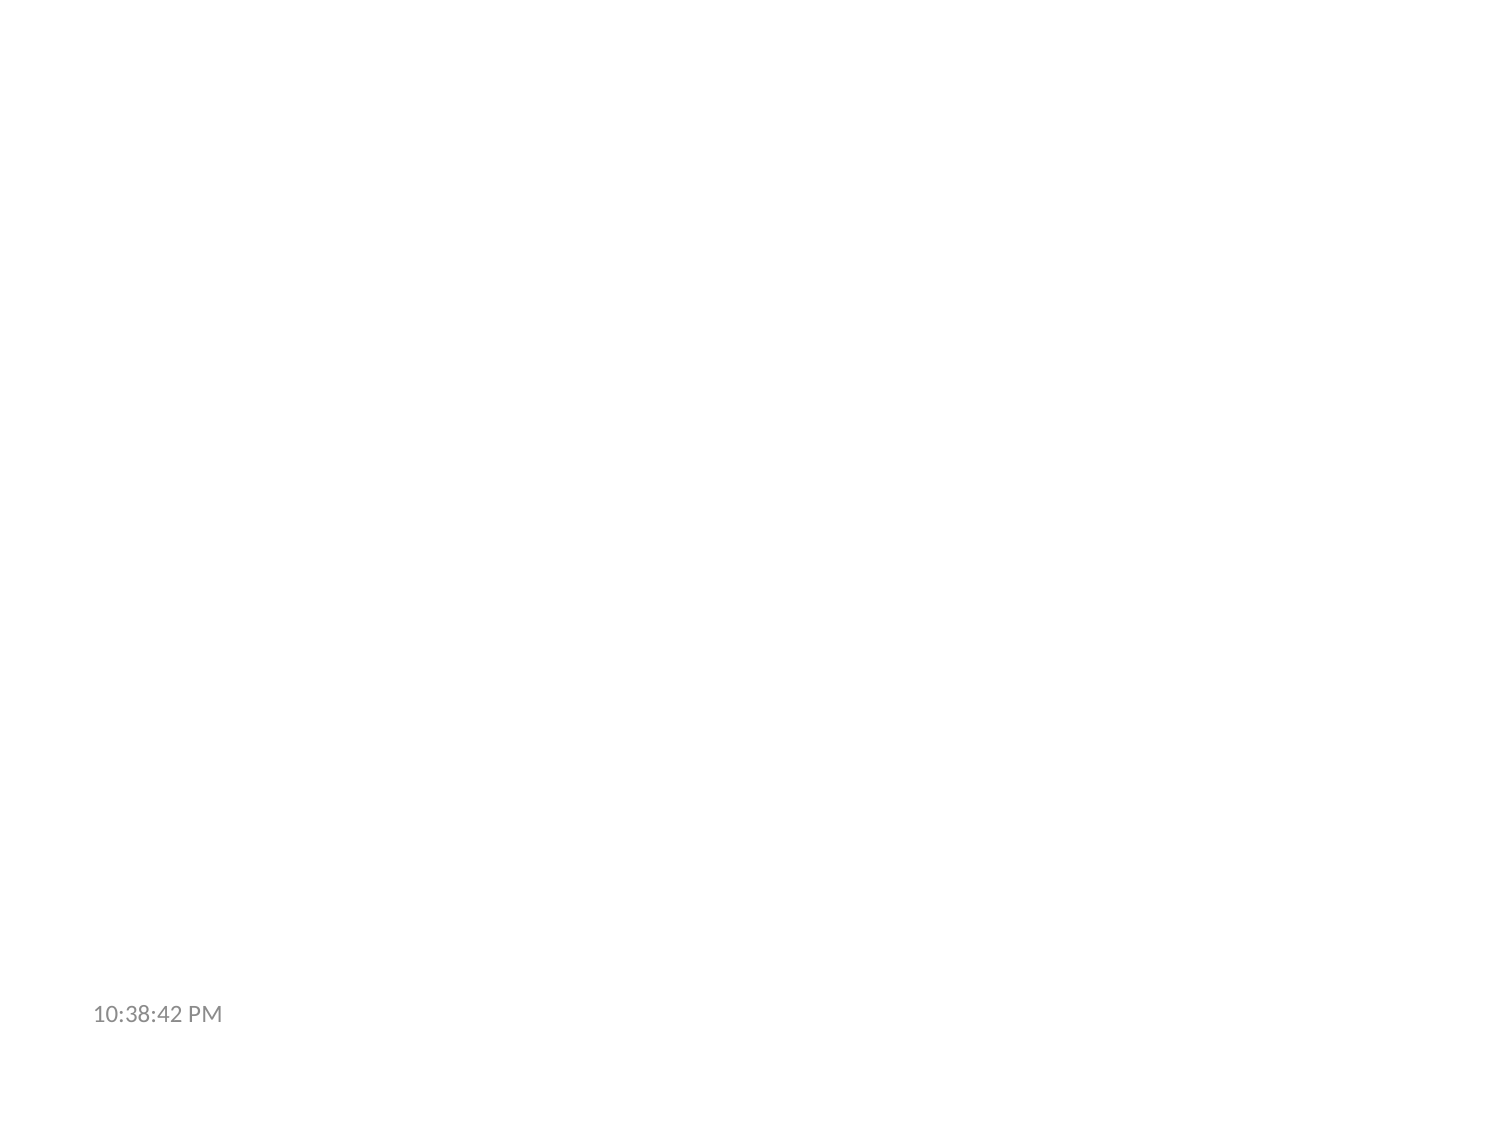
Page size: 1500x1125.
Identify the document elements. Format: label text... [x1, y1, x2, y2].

text_box 3:35:09 PM [77, 982, 428, 1043]
